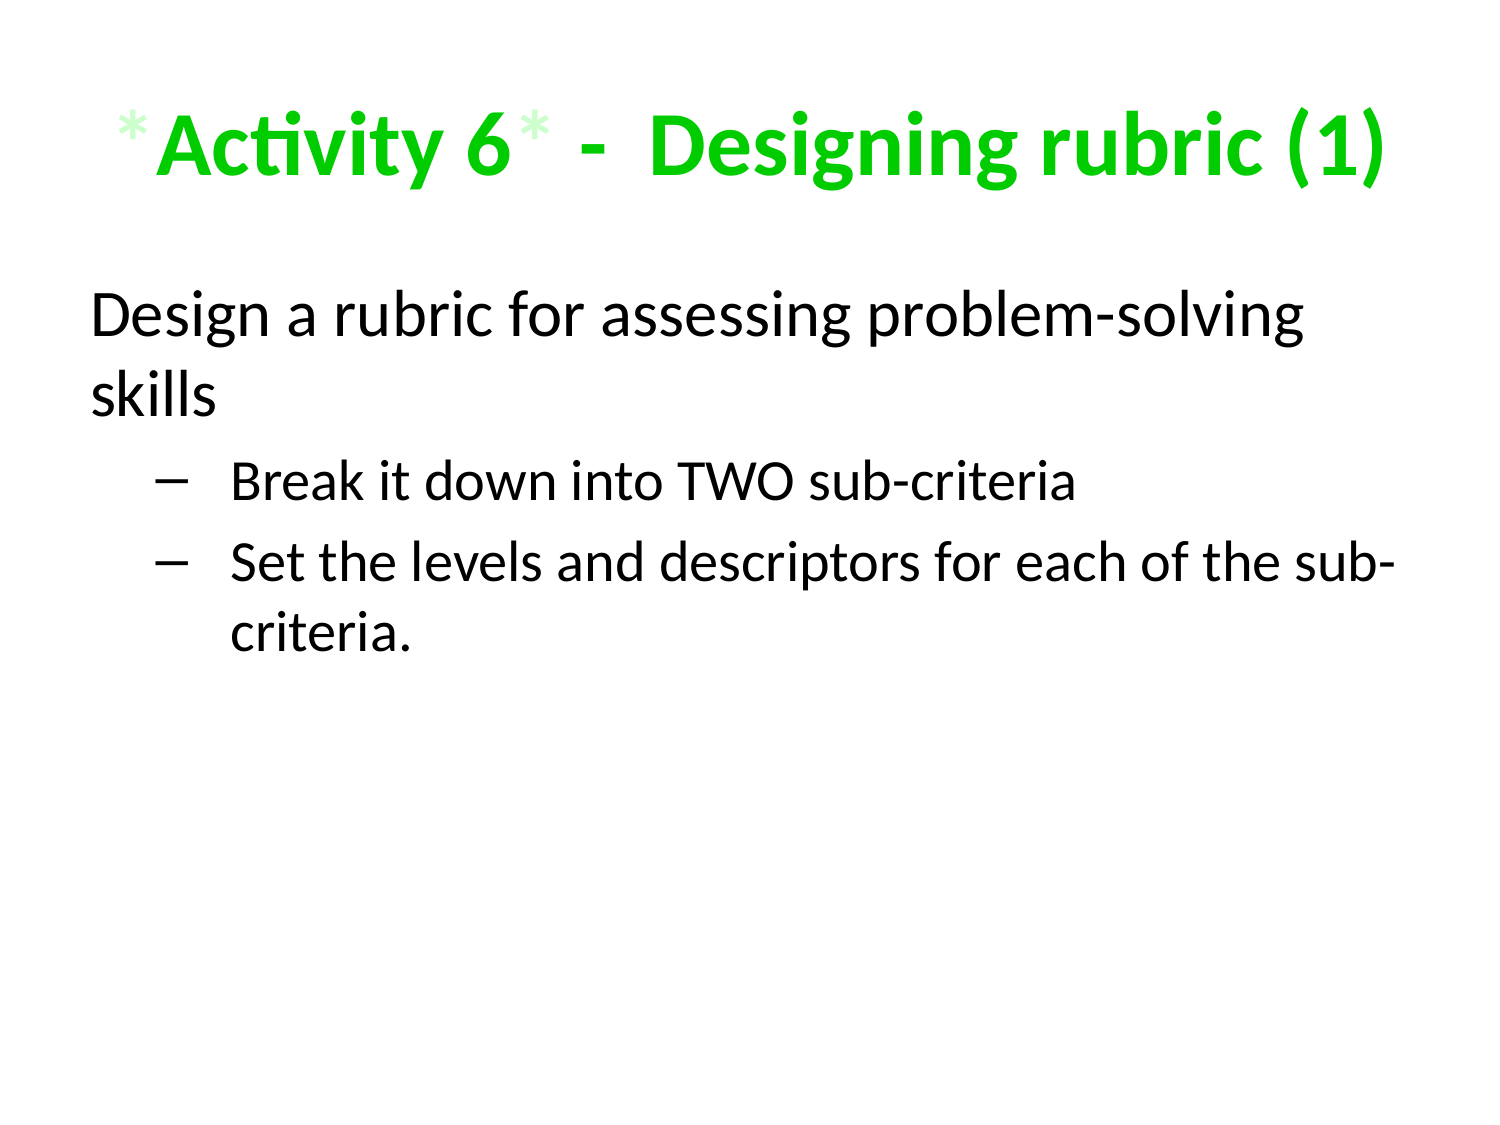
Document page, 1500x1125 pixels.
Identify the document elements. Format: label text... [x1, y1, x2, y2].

list Design a rubric for assessing problem-solving skills Break it down into TWO sub-criteria Set the levels and descriptors for each of the sub-criteria. [75, 262, 1425, 1005]
title *Activity 6* - Designing rubric (1) [75, 45, 1425, 233]
